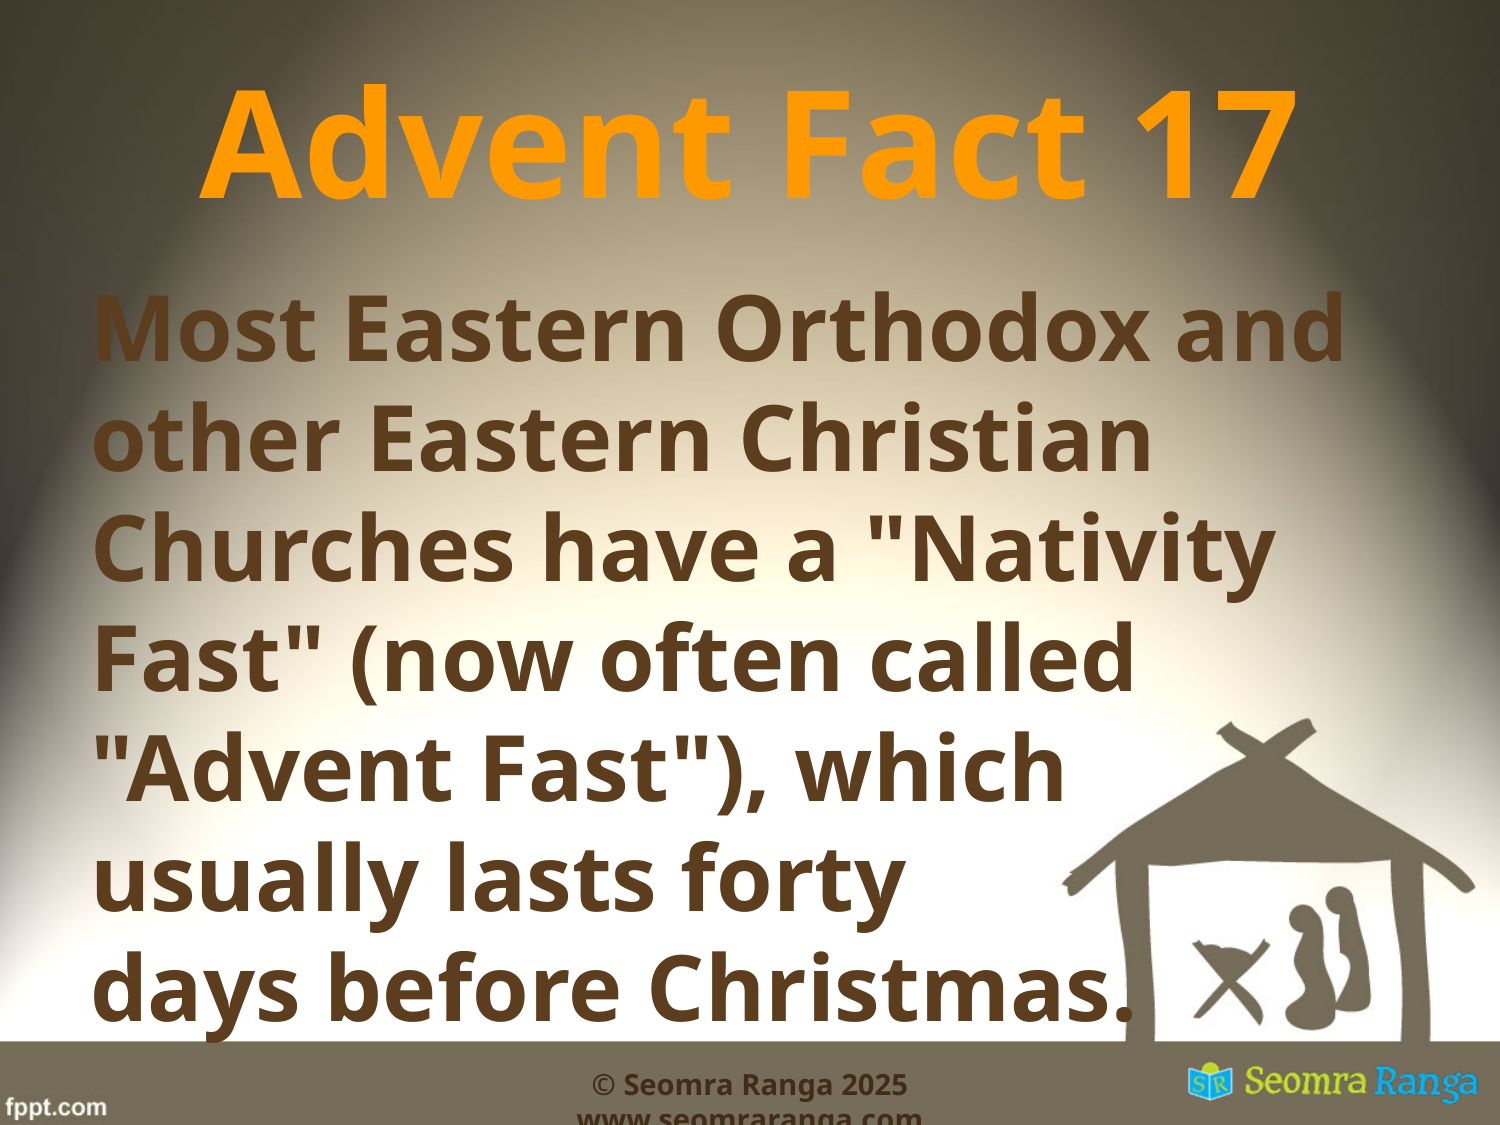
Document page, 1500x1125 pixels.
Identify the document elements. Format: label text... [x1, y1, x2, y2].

text_box © Seomra Ranga 2025 www.seomraranga.com [401, 1058, 1099, 1125]
picture [0, 0, 1500, 1125]
title Advent Fact 17 [75, 45, 1425, 233]
list Most Eastern Orthodox and other Eastern Christian Churches have a "Nativity Fast" (now often called "Advent Fast"), which usually lasts forty days before Christmas. [75, 262, 1425, 1005]
